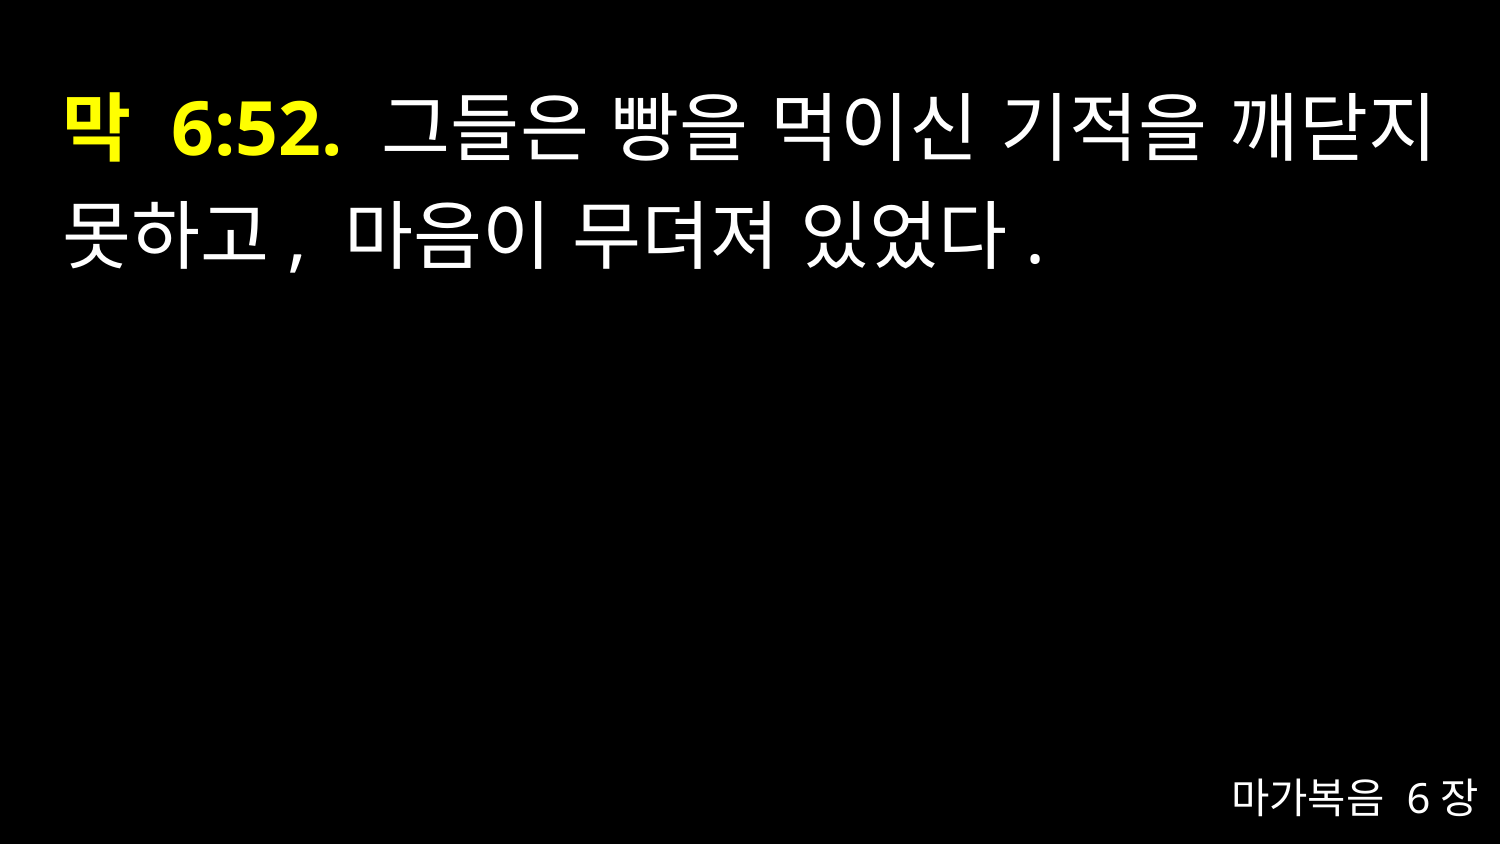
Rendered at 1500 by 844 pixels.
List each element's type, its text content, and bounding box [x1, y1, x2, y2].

subtitle 마가복음 6장 [916, 770, 1500, 844]
title 막 6:52. 그들은 빵을 먹이신 기적을 깨닫지 못하고, 마음이 무뎌져 있었다. [0, 0, 1500, 844]
